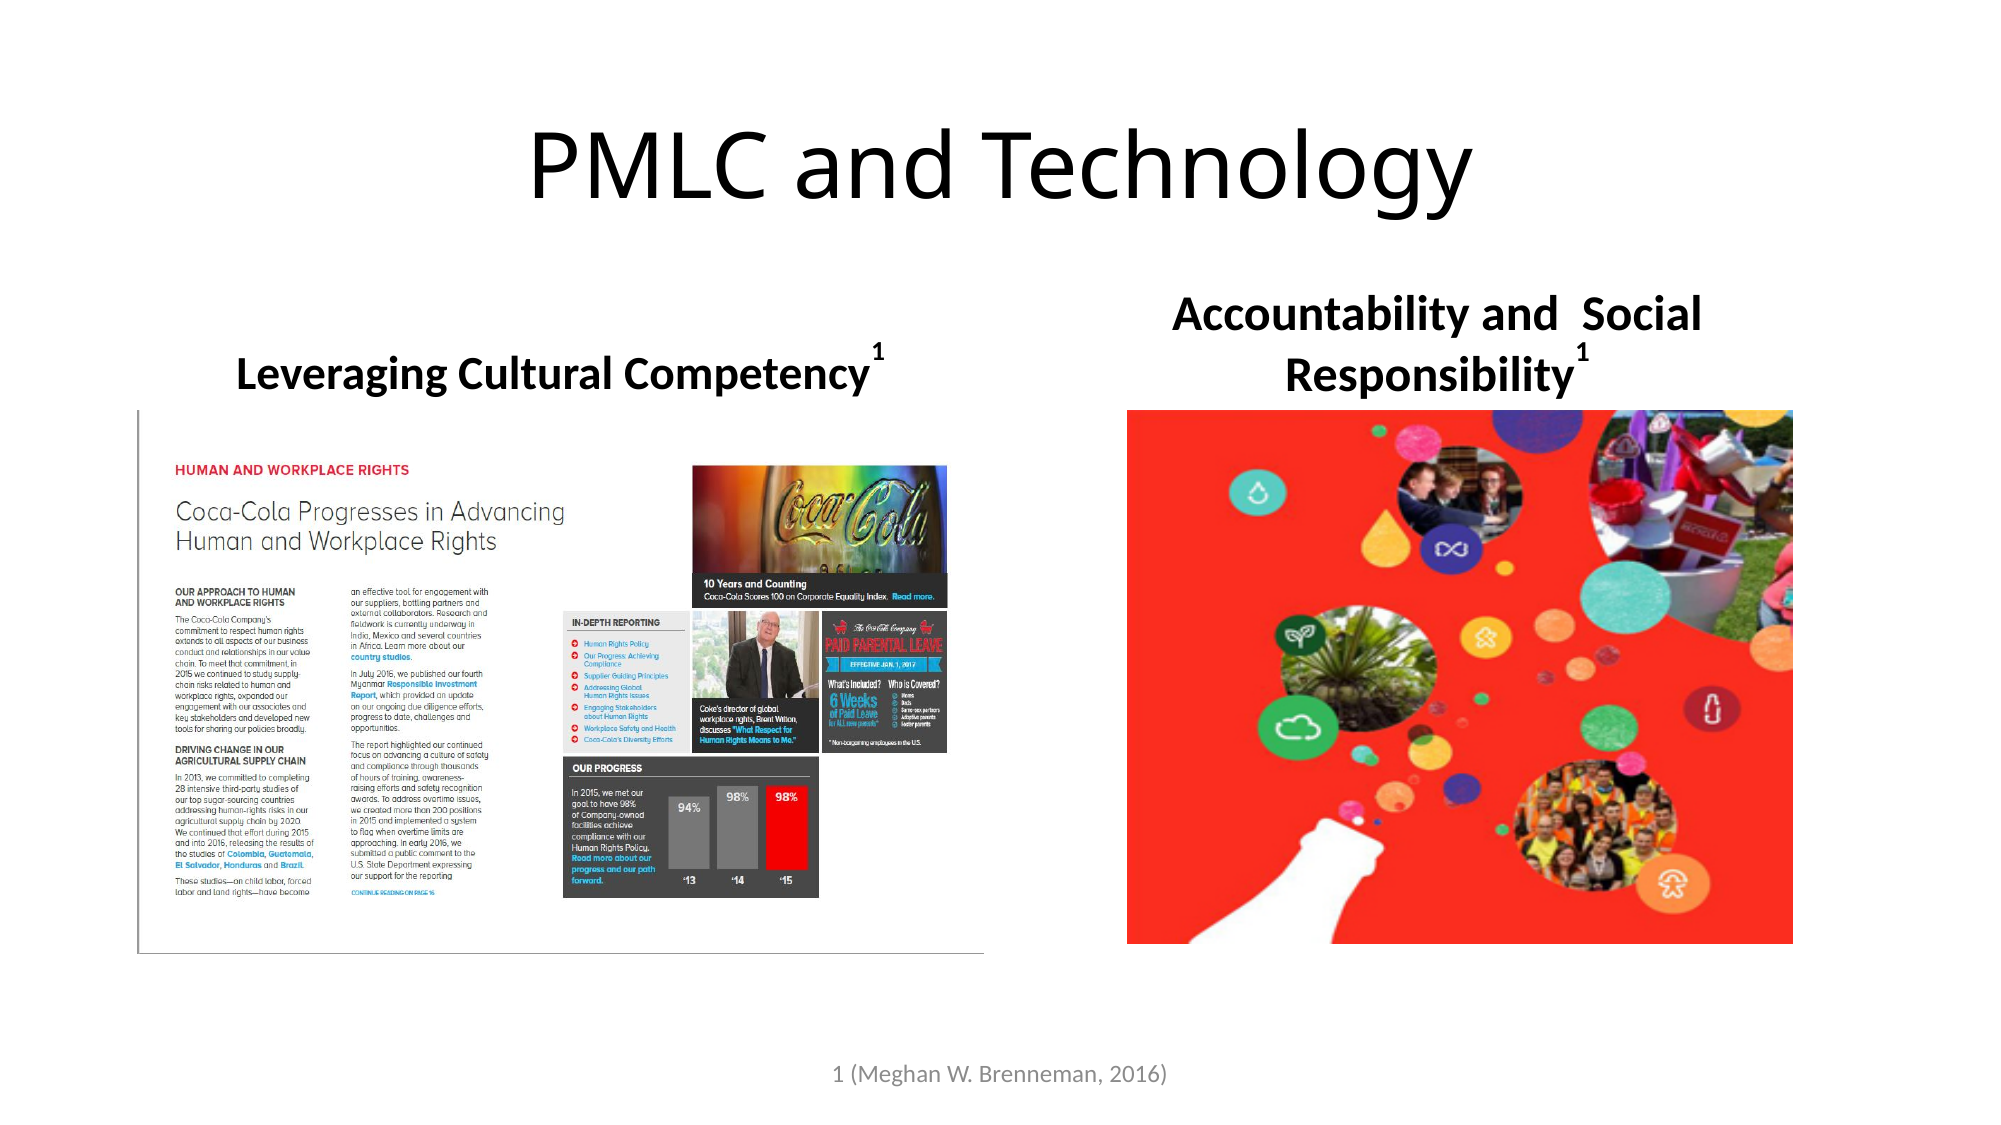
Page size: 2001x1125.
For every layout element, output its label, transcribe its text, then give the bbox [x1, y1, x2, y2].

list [137, 410, 984, 954]
list Accountability and Social Responsibility1 [1012, 275, 1863, 411]
list Leveraging Cultural Competency1 [137, 275, 984, 410]
footer 1 (Meghan W. Brenneman, 2016) [662, 1042, 1338, 1103]
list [1127, 410, 1793, 944]
title PMLC and Technology [137, 59, 1863, 278]
